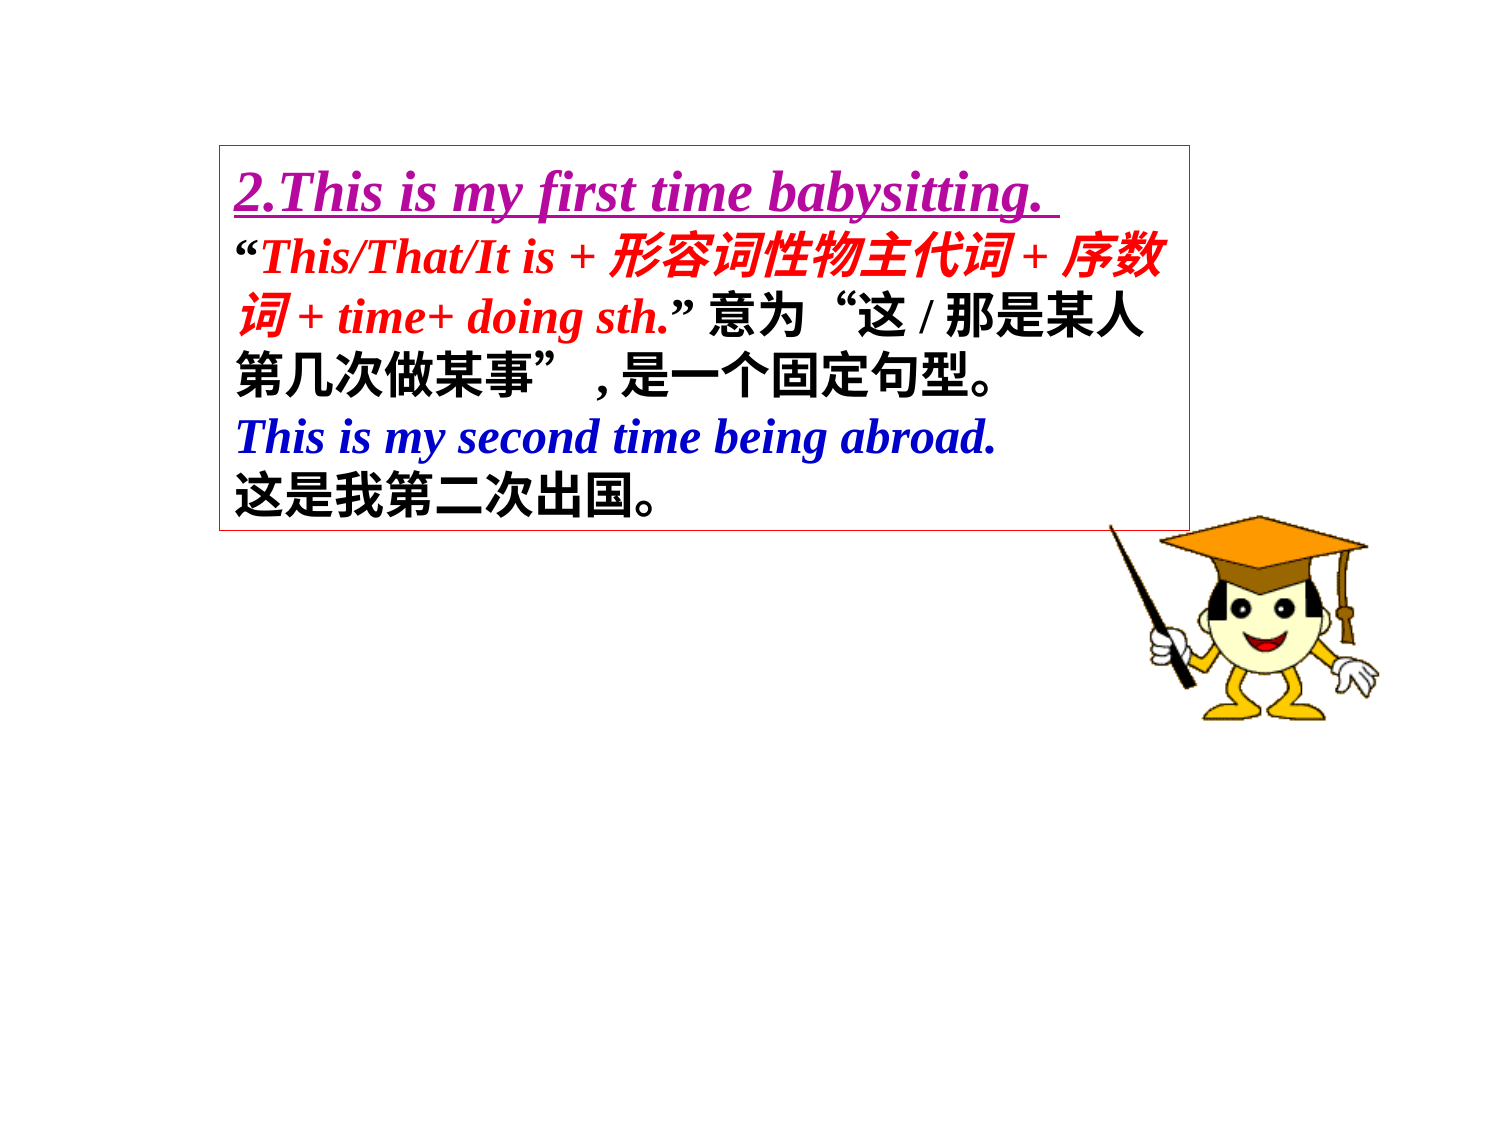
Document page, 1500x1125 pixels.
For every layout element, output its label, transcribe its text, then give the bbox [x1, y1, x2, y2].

picture [1089, 499, 1403, 735]
text_box 2.This is my first time babysitting. “This/That/It is +形容词性物主代词+序数词+ time+ doing sth.”意为“这/那是某人第几次做某事”,是一个固定句型。 This is my second time being abroad. 这是我第二次出国。 [219, 145, 1190, 531]
